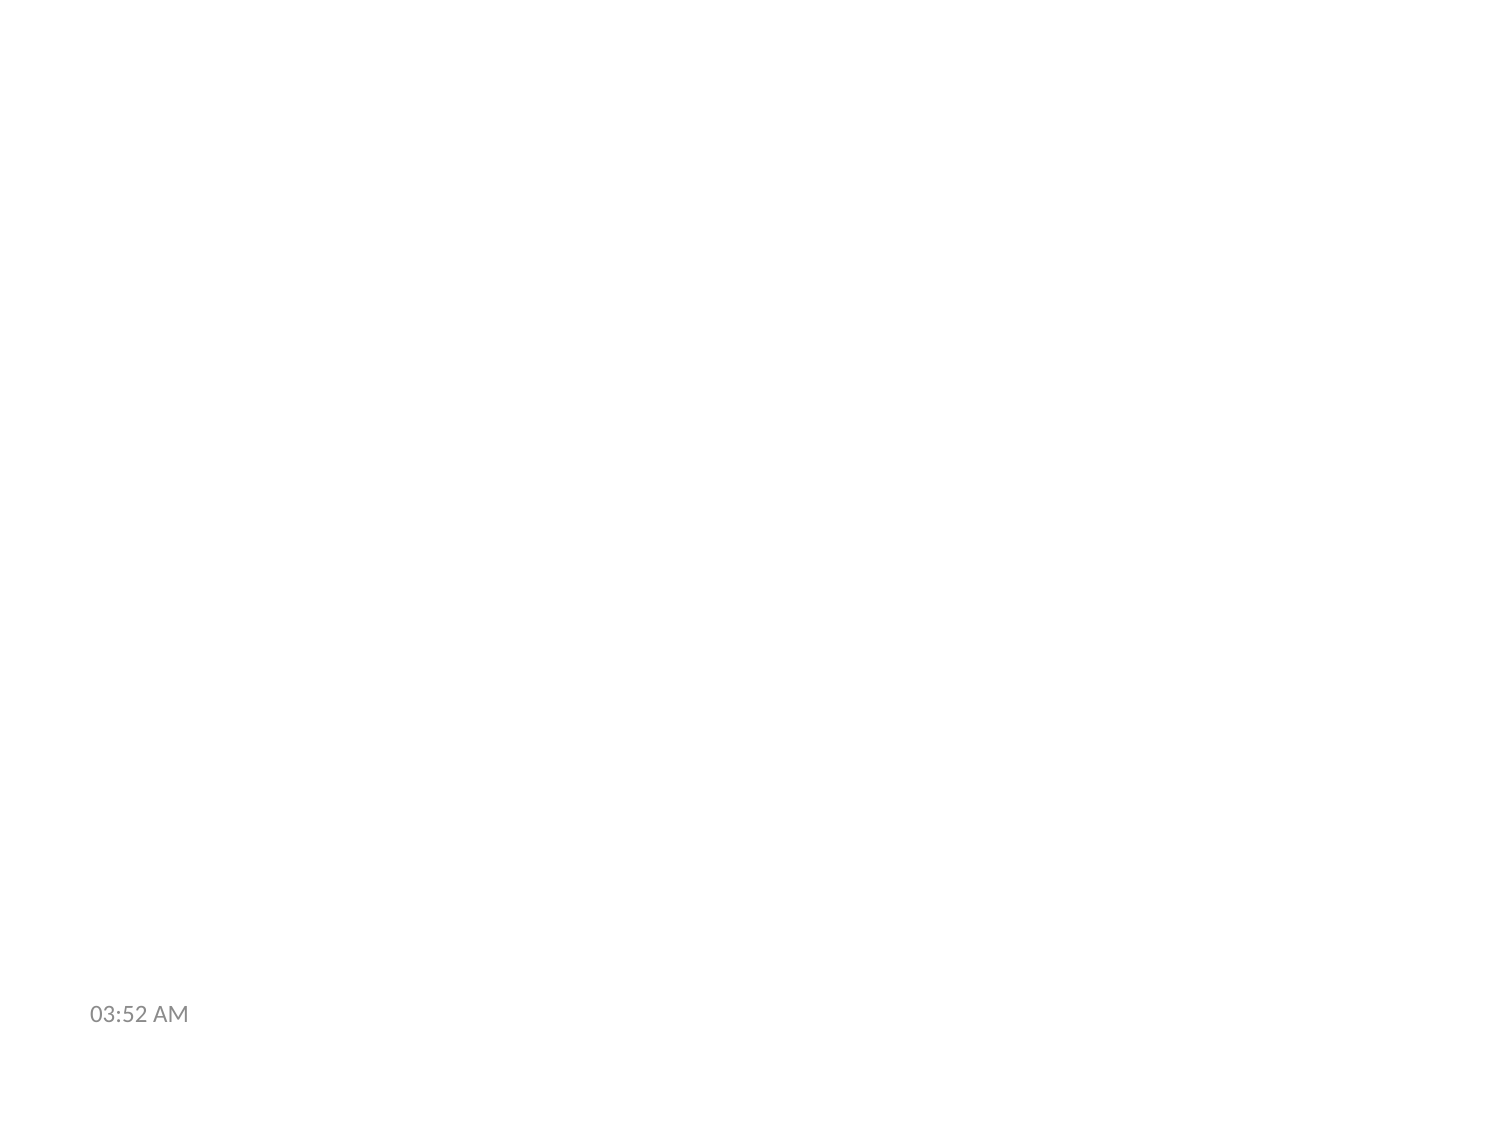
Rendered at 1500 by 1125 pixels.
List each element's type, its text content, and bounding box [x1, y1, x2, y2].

text_box 3:35 PM [75, 982, 425, 1043]
